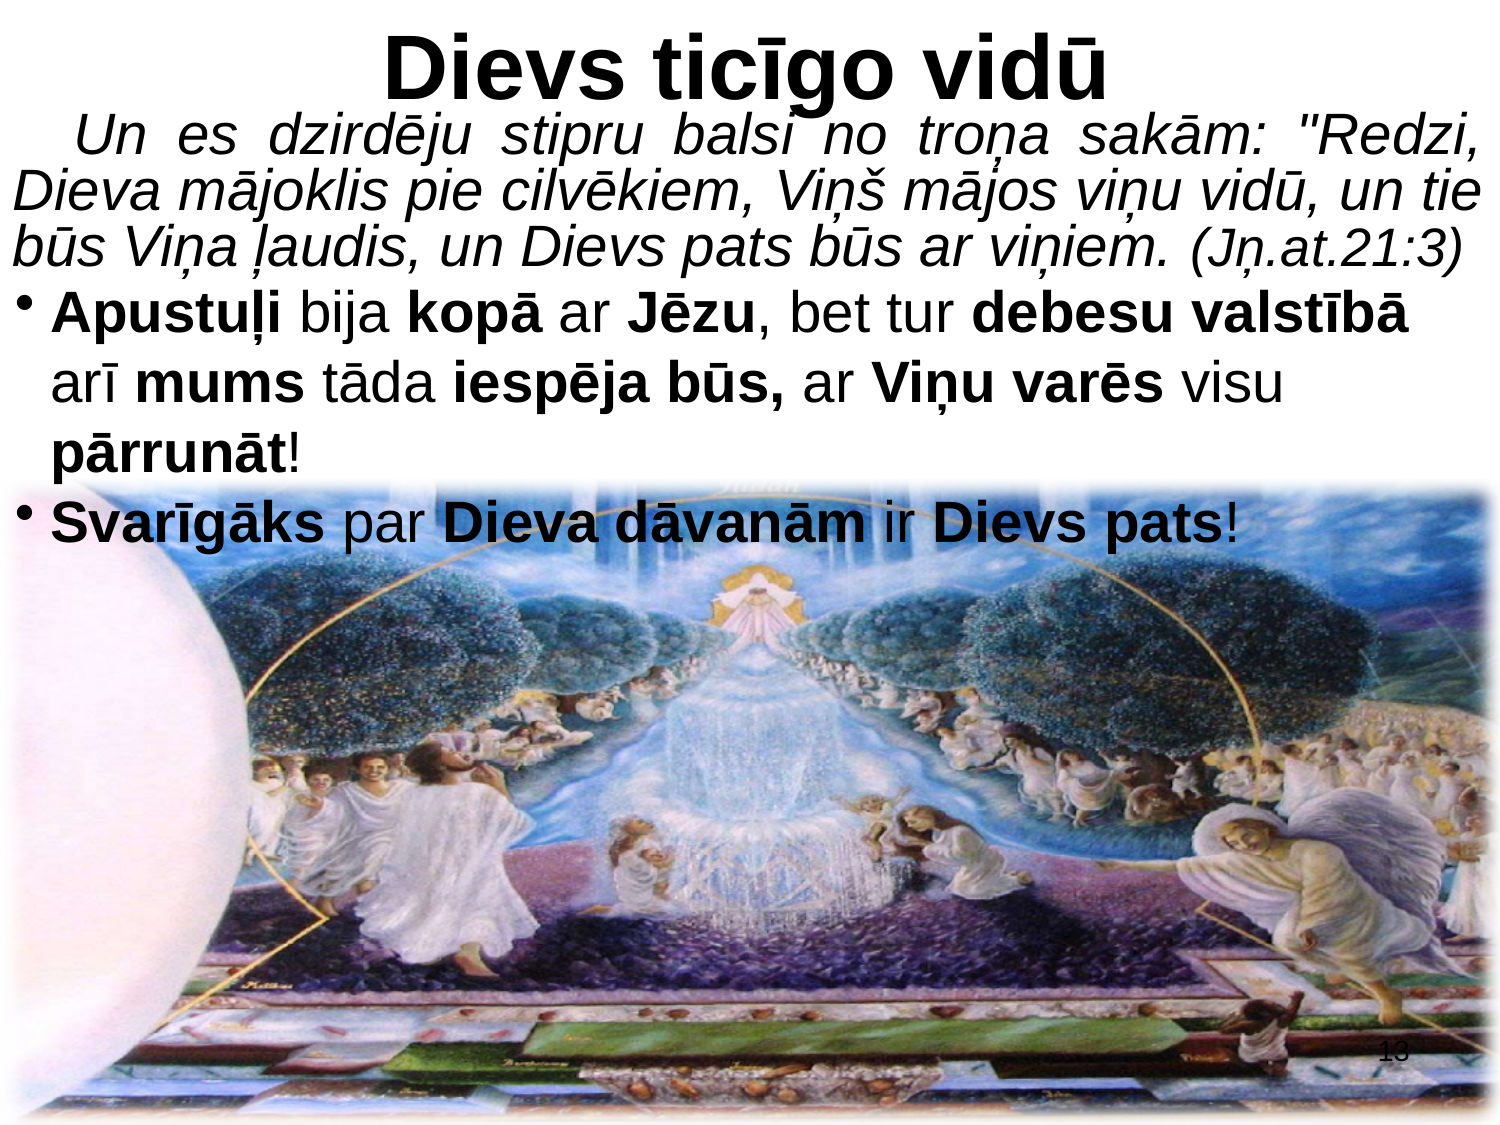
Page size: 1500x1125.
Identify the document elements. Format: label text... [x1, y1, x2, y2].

list Un es dzirdēju stipru balsi no troņa sakām: "Redzi, Dieva mājoklis pie cilvēkiem, Viņš mājos viņu vidū, un tie būs Viņa ļaudis, un Dievs pats būs ar viņiem. (Jņ.at.21:3) [0, 126, 1500, 267]
text_box Apustuļi bija kopā ar Jēzu, bet tur debesu valstībā arī mums tāda iespēja būs, ar Viņu varēs visu pārrunāt! Svarīgāks par Dieva dāvanām ir Dievs pats! [0, 267, 1500, 479]
title Dievs ticīgo vidū [0, 0, 1500, 126]
picture [0, 479, 1500, 1125]
